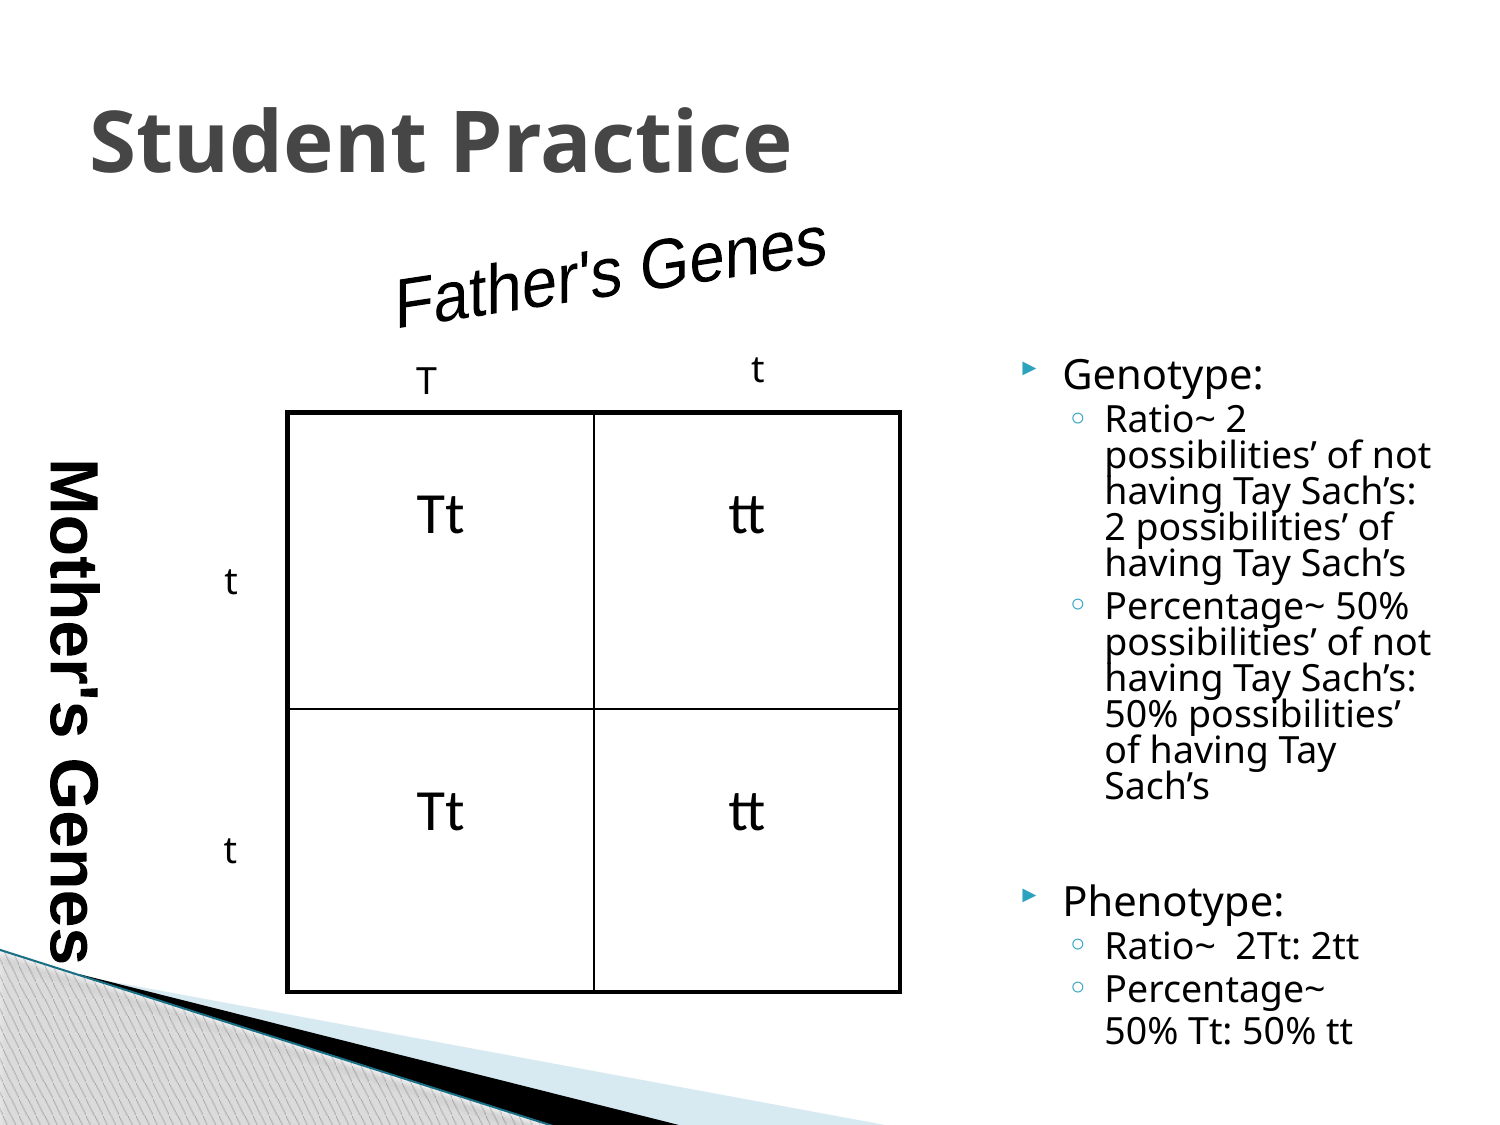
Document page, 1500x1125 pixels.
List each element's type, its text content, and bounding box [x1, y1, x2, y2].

table_cell Tt [290, 710, 593, 990]
table_header Tt [290, 415, 593, 708]
list Genotype: Ratio~ 2 possibilities’ of not having Tay Sach’s: 2 possibilities’ of having Tay Sach’s Percentage~ 50% possibilities’ of not having Tay Sach’s: 50% possibilities’ of having Tay Sach’s Phenotype: Ratio~ 2Tt: 2tt Percentage~ 50% Tt: 50% tt [987, 350, 1450, 1125]
title Student Practice [75, 45, 1425, 233]
table_header tt [595, 415, 898, 708]
table_cell tt [595, 710, 898, 990]
text_box t [187, 549, 275, 610]
text_box t [736, 337, 780, 398]
text_box T [401, 349, 452, 410]
text_box t [208, 818, 252, 879]
